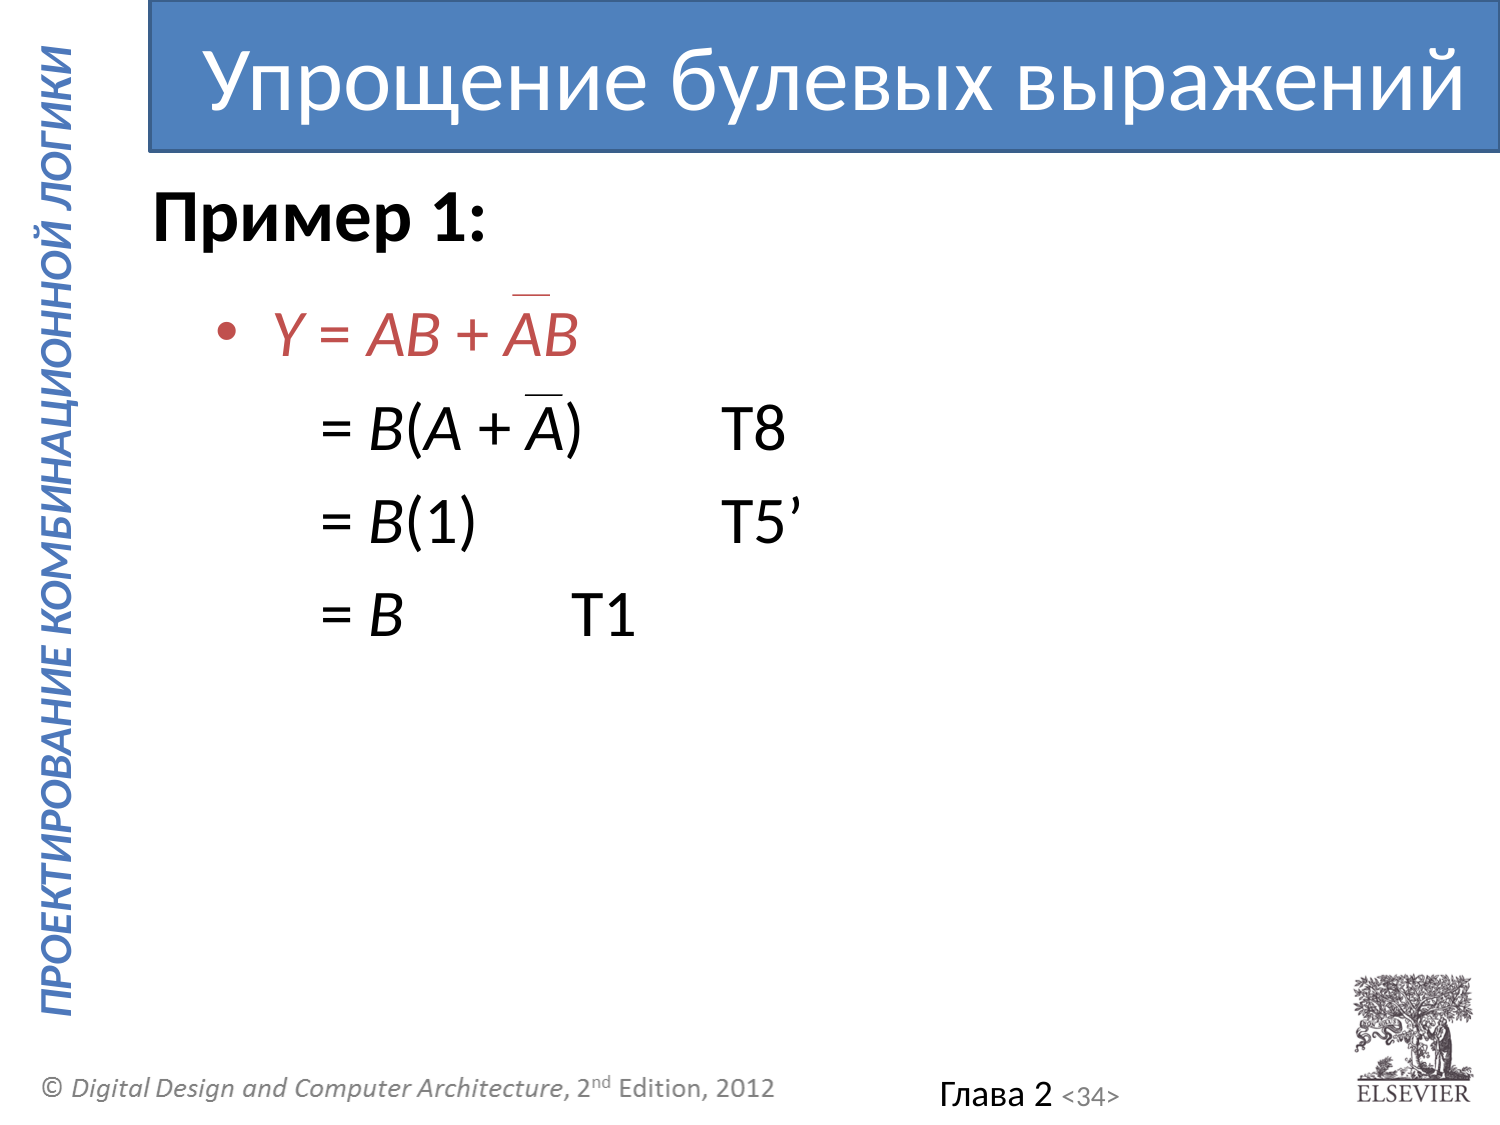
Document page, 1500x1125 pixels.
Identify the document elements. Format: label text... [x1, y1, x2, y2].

text_box Упрощение булевых выражений [187, 11, 1488, 136]
picture [0, 0, 1500, 1125]
text_box Пример 1: [137, 159, 713, 265]
list Y = AB + AB = B(A + A) T8 = B(1) T5’ = B T1 [200, 282, 1038, 1025]
